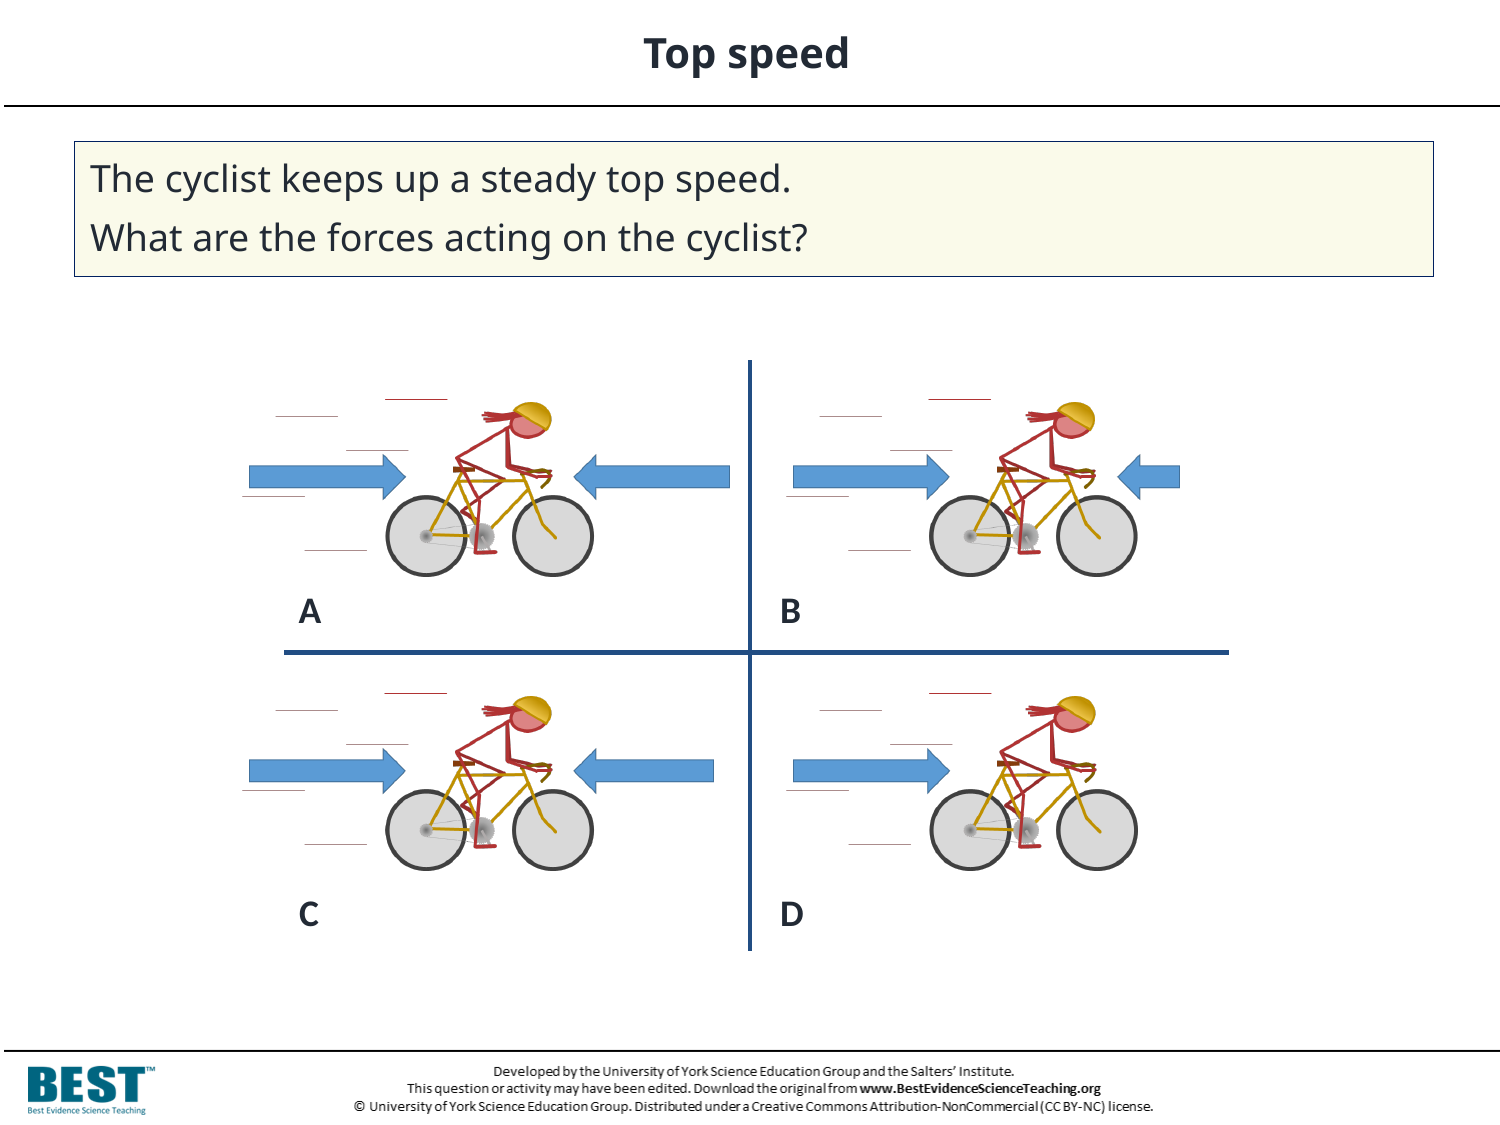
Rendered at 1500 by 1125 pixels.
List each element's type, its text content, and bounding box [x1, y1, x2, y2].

text_box Top speed [23, 4, 1471, 99]
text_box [283, 360, 1229, 951]
picture [3, 105, 1500, 1125]
